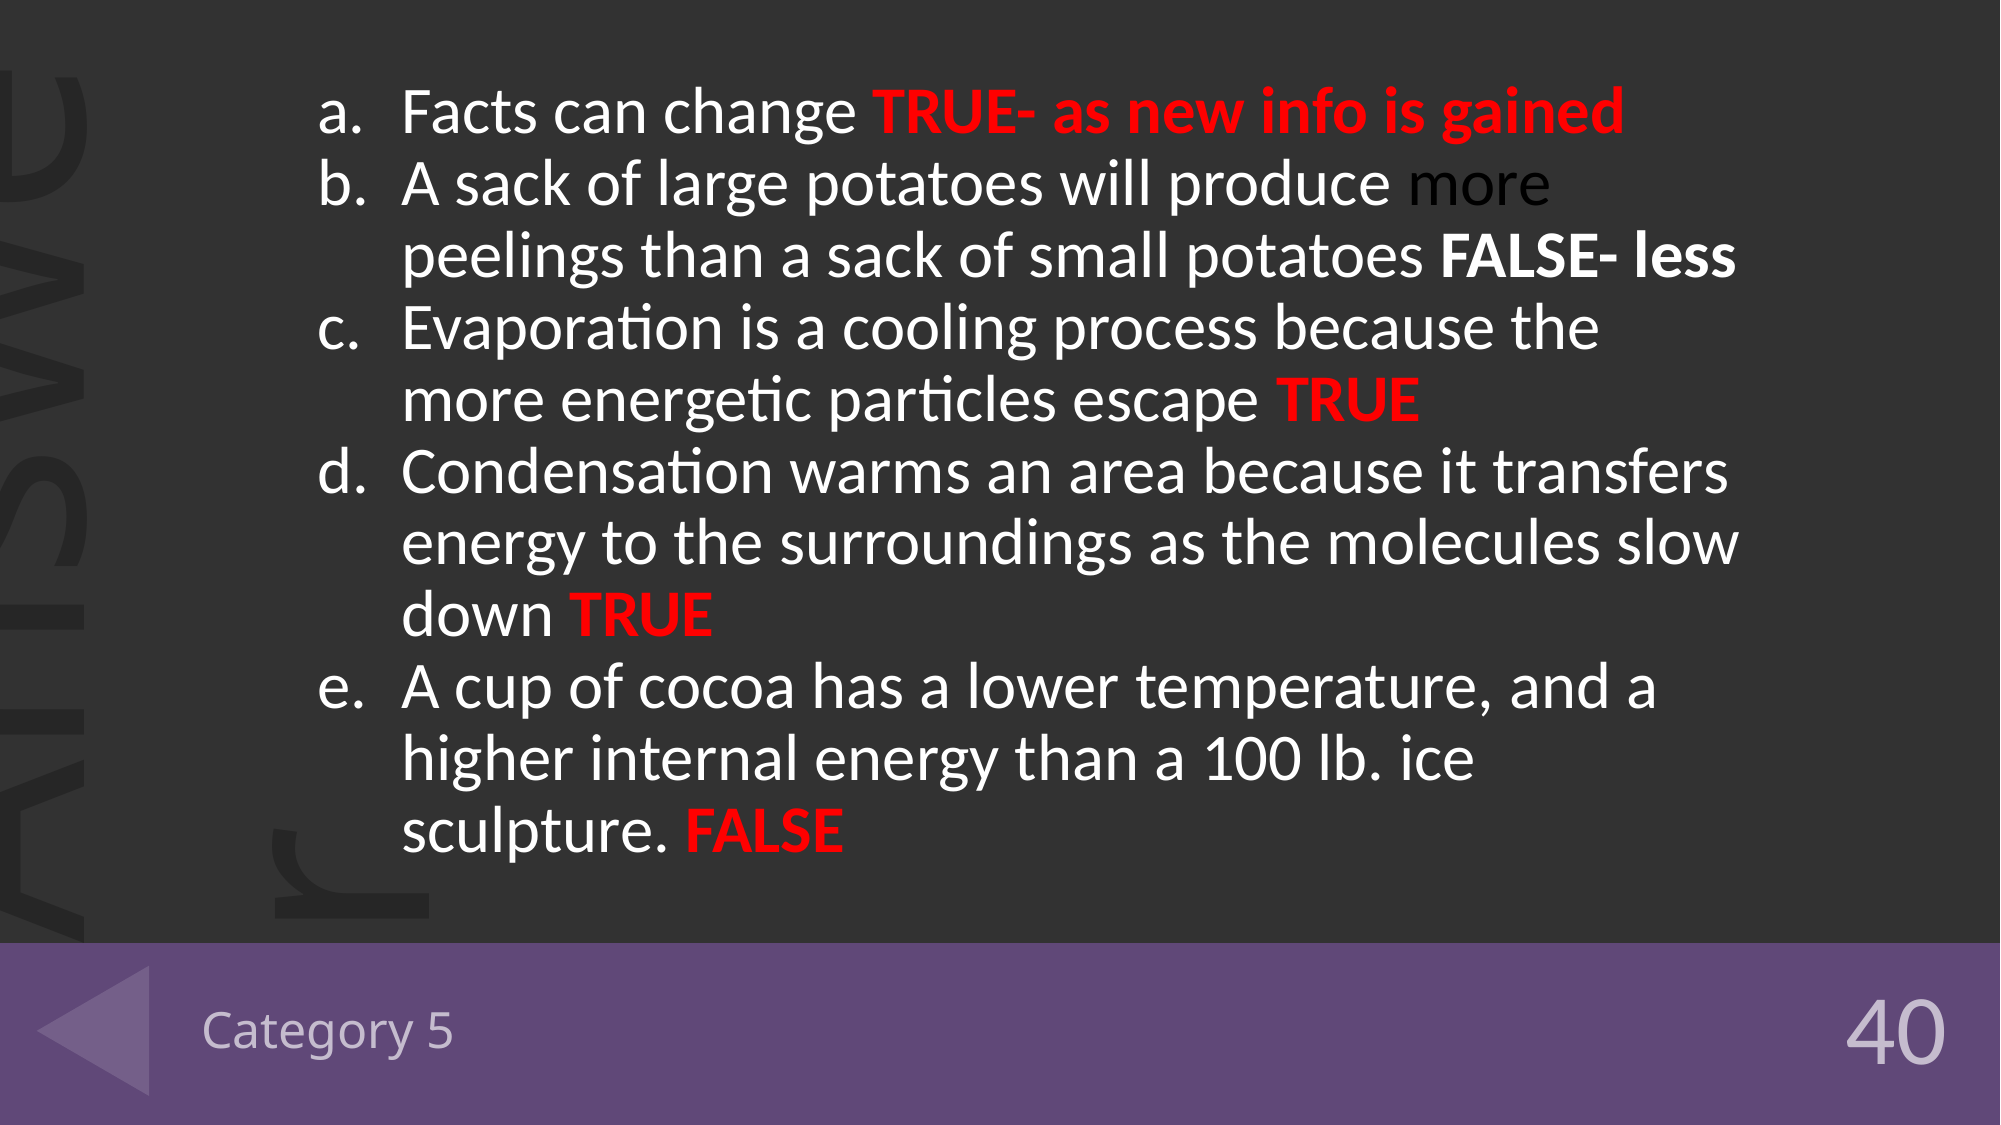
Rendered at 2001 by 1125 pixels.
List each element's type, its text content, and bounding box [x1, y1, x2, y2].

title Category 5 [185, 967, 1494, 1097]
list 40 [1494, 967, 1963, 1097]
list Facts can change TRUE- as new info is gained A sack of large potatoes will produce more peelings than a sack of small potatoes FALSE- less Evaporation is a cooling process because the more energetic particles escape TRUE Condensation warms an area because it transfers energy to the surroundings as the molecules slow down TRUE A cup of cocoa has a lower temperature, and a higher internal energy than a 100 lb. ice sculpture. FALSE [302, 307, 1760, 636]
